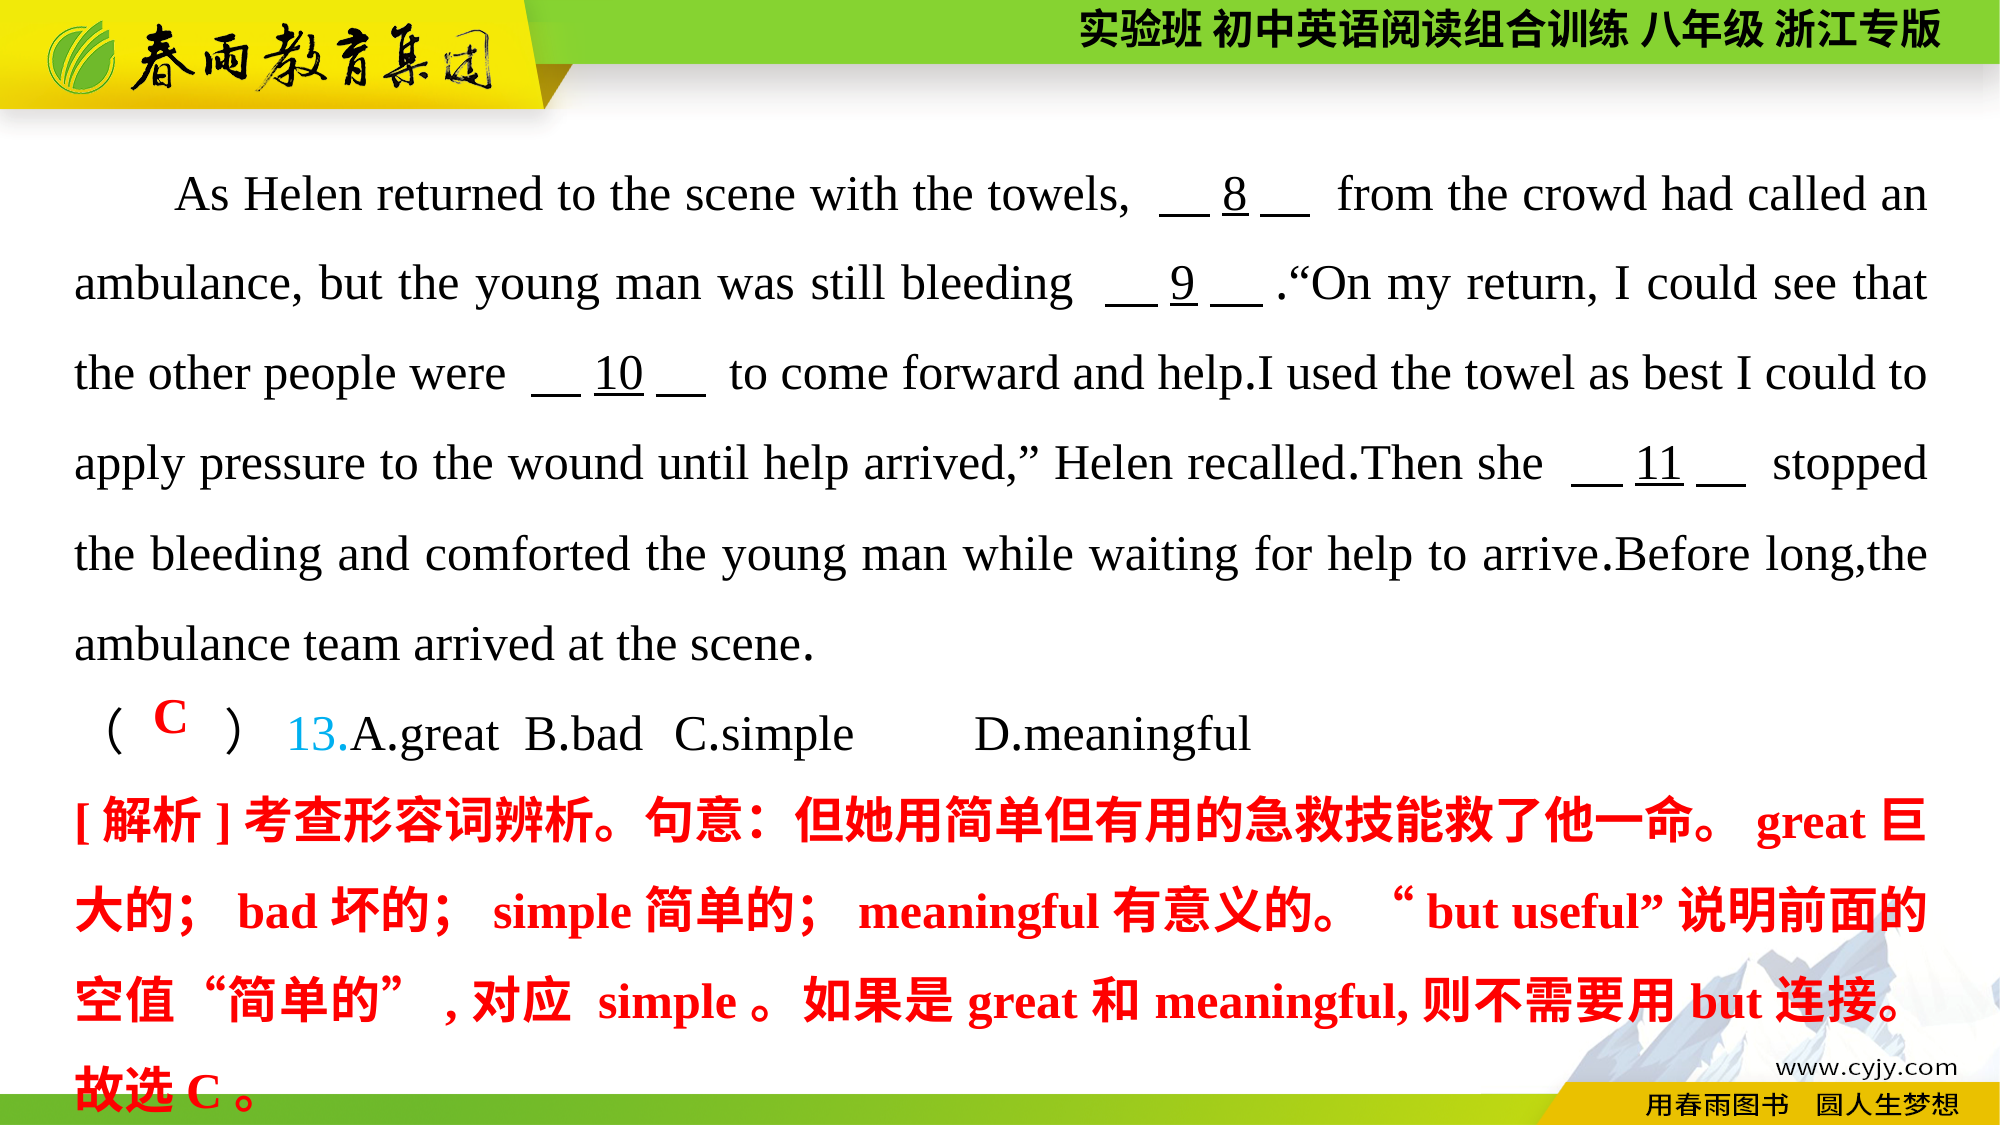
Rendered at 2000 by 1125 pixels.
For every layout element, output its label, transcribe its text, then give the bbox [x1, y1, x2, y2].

picture [0, 0, 2000, 1125]
text_box C [138, 675, 204, 751]
list As Helen returned to the scene with the towels, 8 from the crowd had called an ambulance, but the young man was still bleeding 9 .“On my return, I could see that the other people were 10 to come forward and help.I used the towel as best I could to apply pressure to the wound until help arrived,” Helen recalled.Then she 11 stopped the bleeding and comforted the young man while waiting for help to arrive.Before long,the ambulance team arrived at the scene. （ ）13.A.great B.bad C.simple D.meaningful [59, 122, 1944, 751]
text_box [解析]考查形容词辨析。句意：但她用简单但有用的急救技能救了他一命。great巨大的；bad坏的；simple简单的；meaningful有意义的。“but useful”说明前面的空值“简单的”,对应 simple。如果是great和meaningful,则不需要用but连接。故选C。 [59, 751, 1944, 1125]
